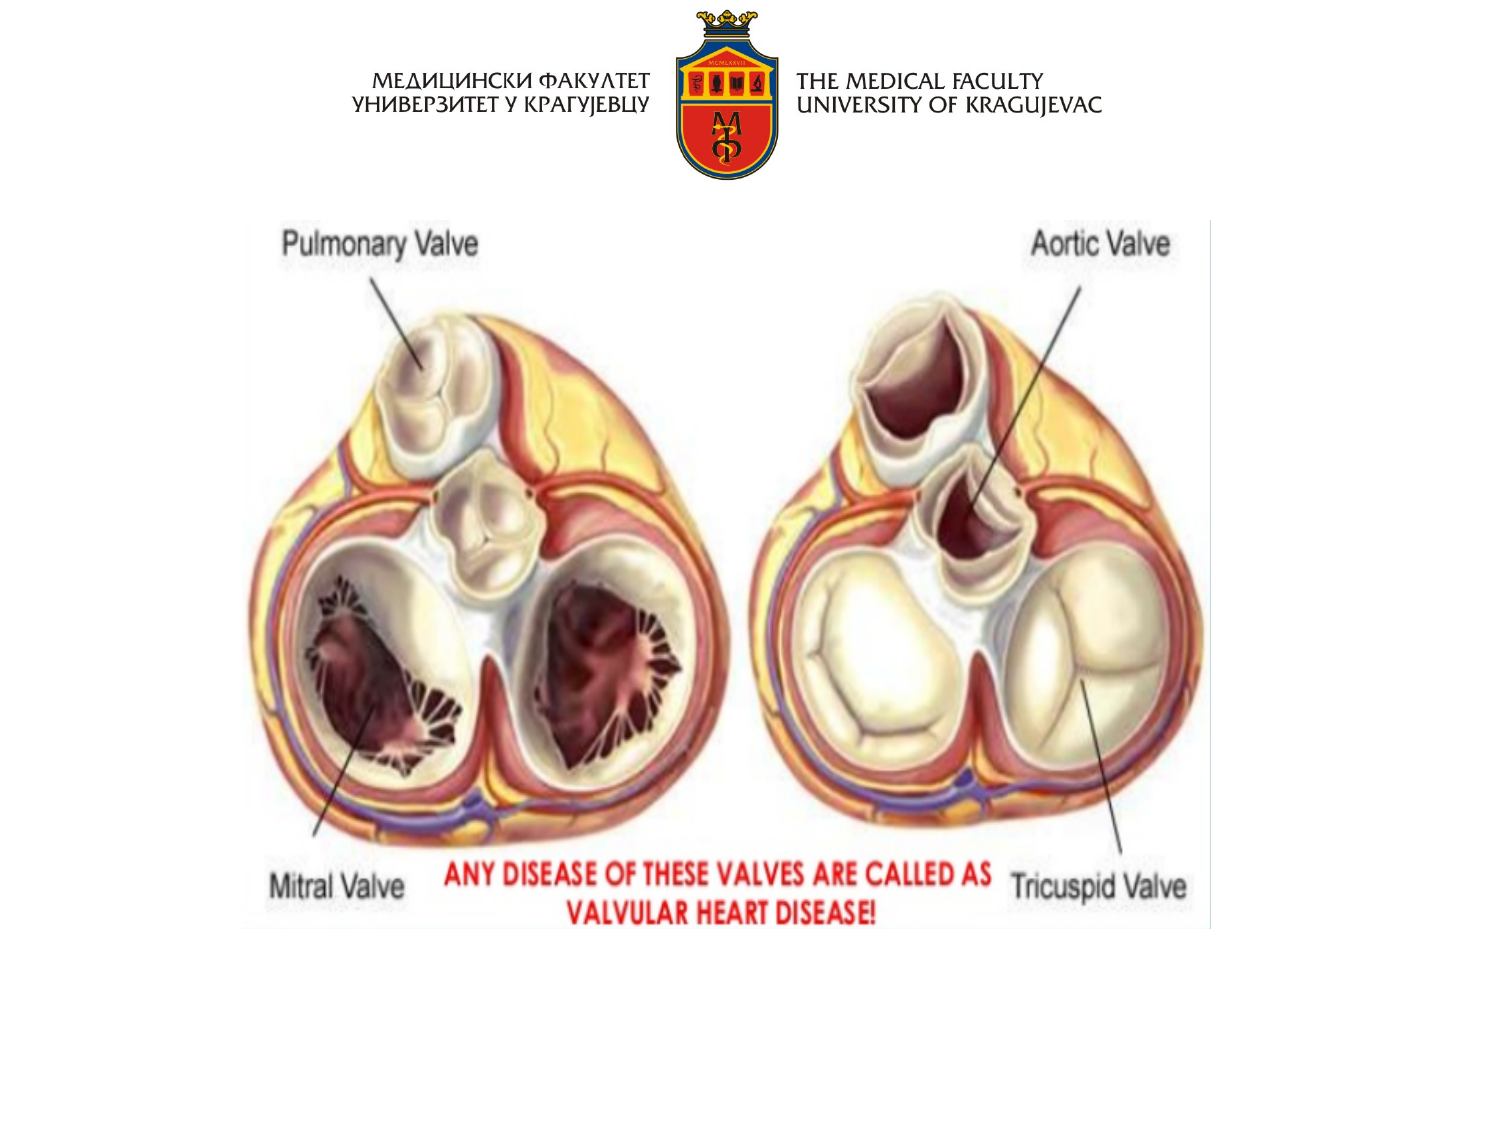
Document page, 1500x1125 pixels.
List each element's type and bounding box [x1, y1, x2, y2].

picture [241, 219, 1211, 929]
picture [328, 0, 1125, 191]
